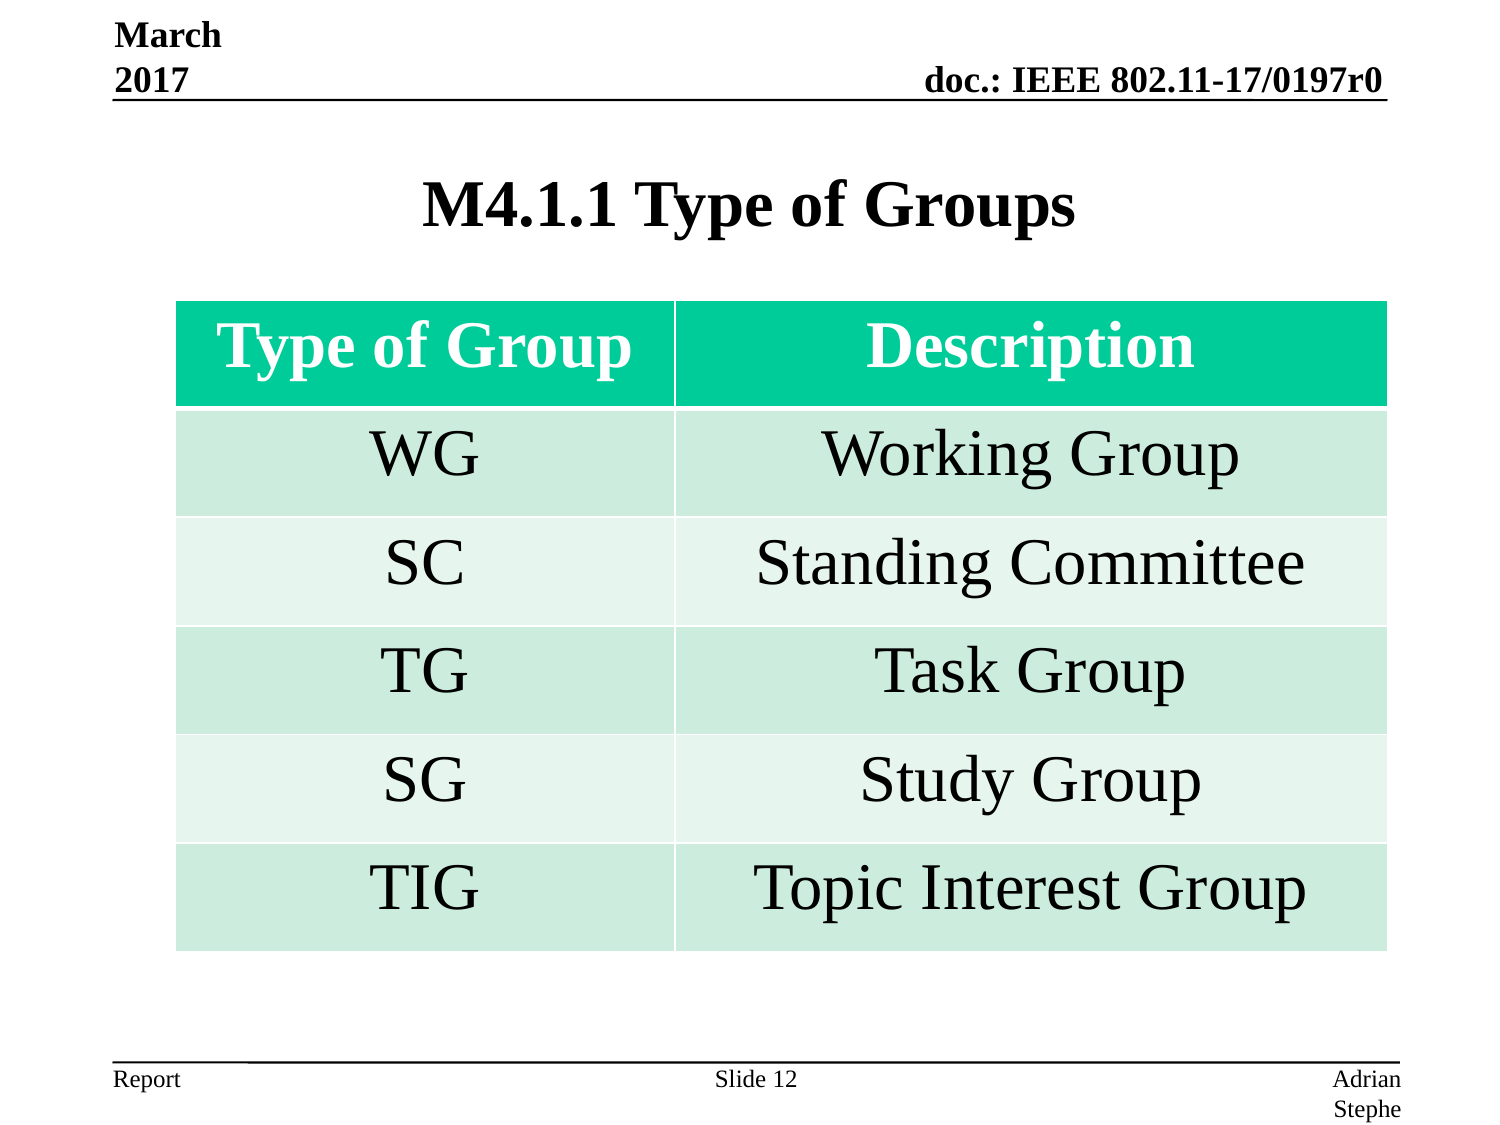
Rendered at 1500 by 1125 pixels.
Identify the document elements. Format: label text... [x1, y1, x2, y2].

table_cell Working Group [676, 411, 1387, 516]
table_cell SG [176, 735, 674, 842]
table_cell TIG [176, 844, 674, 951]
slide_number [114, 54, 268, 101]
table_cell Study Group [676, 735, 1387, 842]
table_cell TG [176, 627, 674, 734]
slide_number Slide 12 [712, 1061, 800, 1093]
table_cell WG [176, 411, 674, 516]
table_cell Topic Interest Group [676, 844, 1387, 951]
title M4.1.1 Type of Groups [112, 112, 1388, 288]
footer Adrian Stephens, Intel Corporation [1324, 1061, 1402, 1093]
table_header Description [676, 301, 1387, 406]
table_header Type of Group [176, 301, 674, 406]
table_cell Task Group [676, 627, 1387, 734]
table_cell SC [176, 518, 674, 625]
table_cell Standing Committee [676, 518, 1387, 625]
